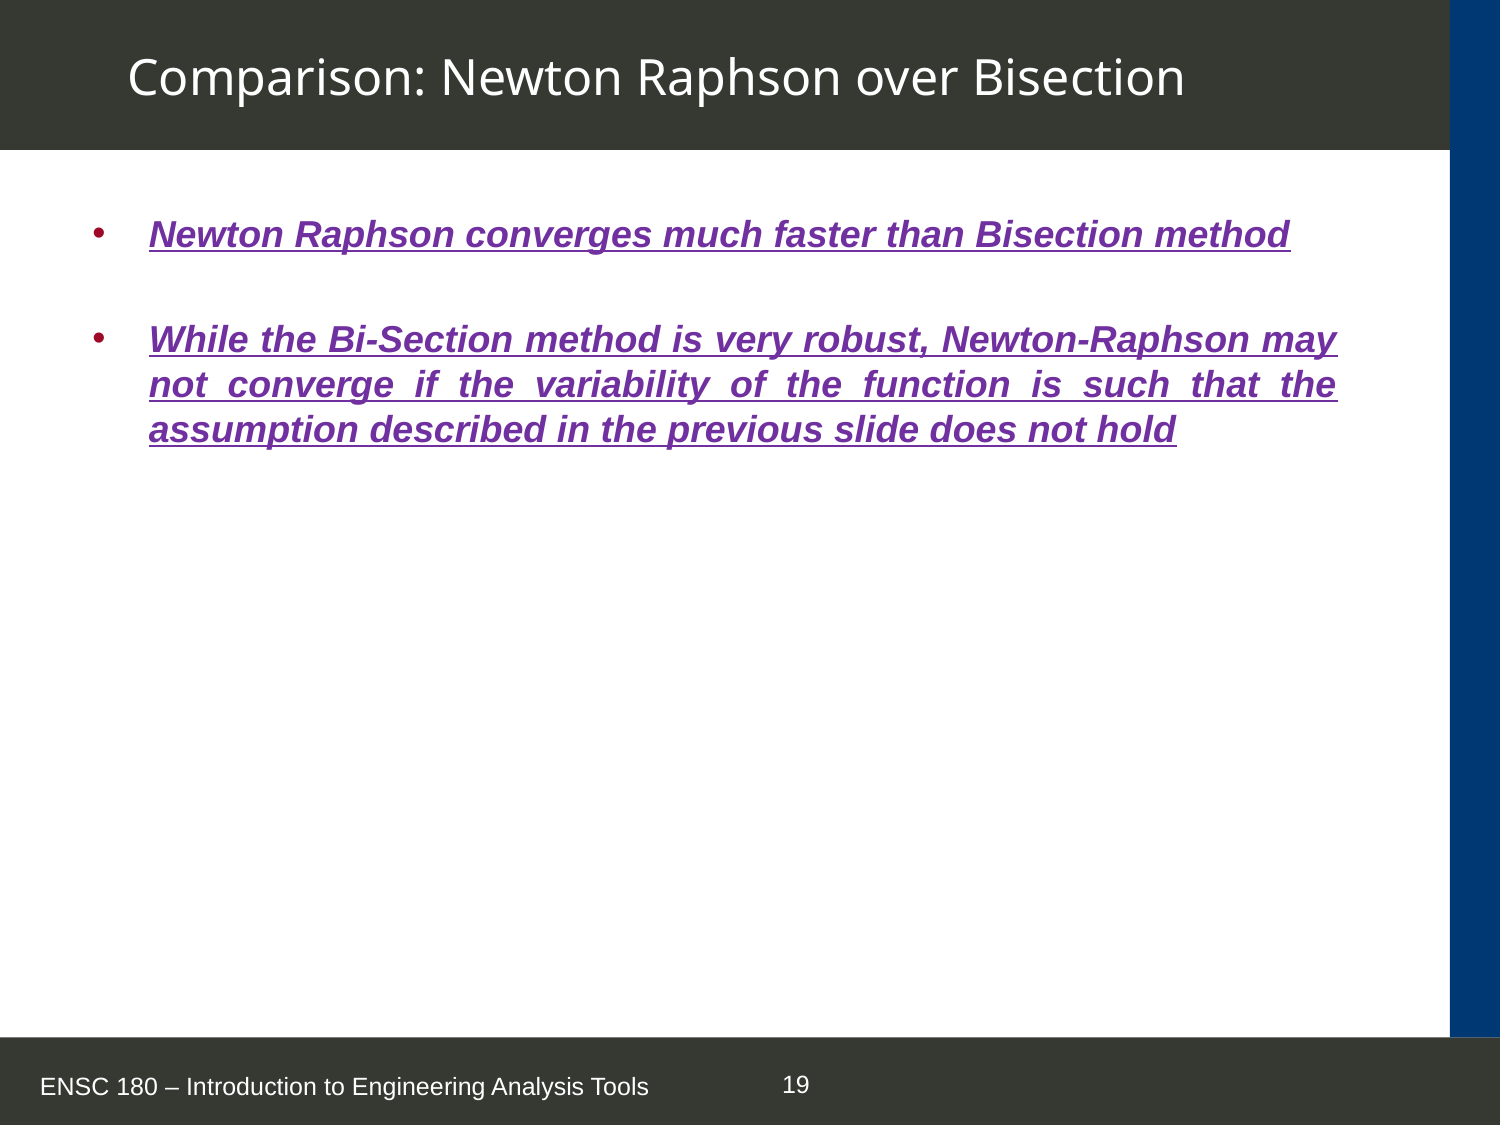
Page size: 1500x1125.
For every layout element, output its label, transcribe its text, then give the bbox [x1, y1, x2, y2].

title Comparison: Newton Raphson over Bisection [112, 37, 1451, 138]
footer ENSC 180 – Introduction to Engineering Analysis Tools [24, 1062, 678, 1108]
list Newton Raphson converges much faster than Bisection method While the Bi-Section method is very robust, Newton-Raphson may not converge if the variability of the function is such that the assumption described in the previous slide does not hold [77, 202, 1353, 994]
